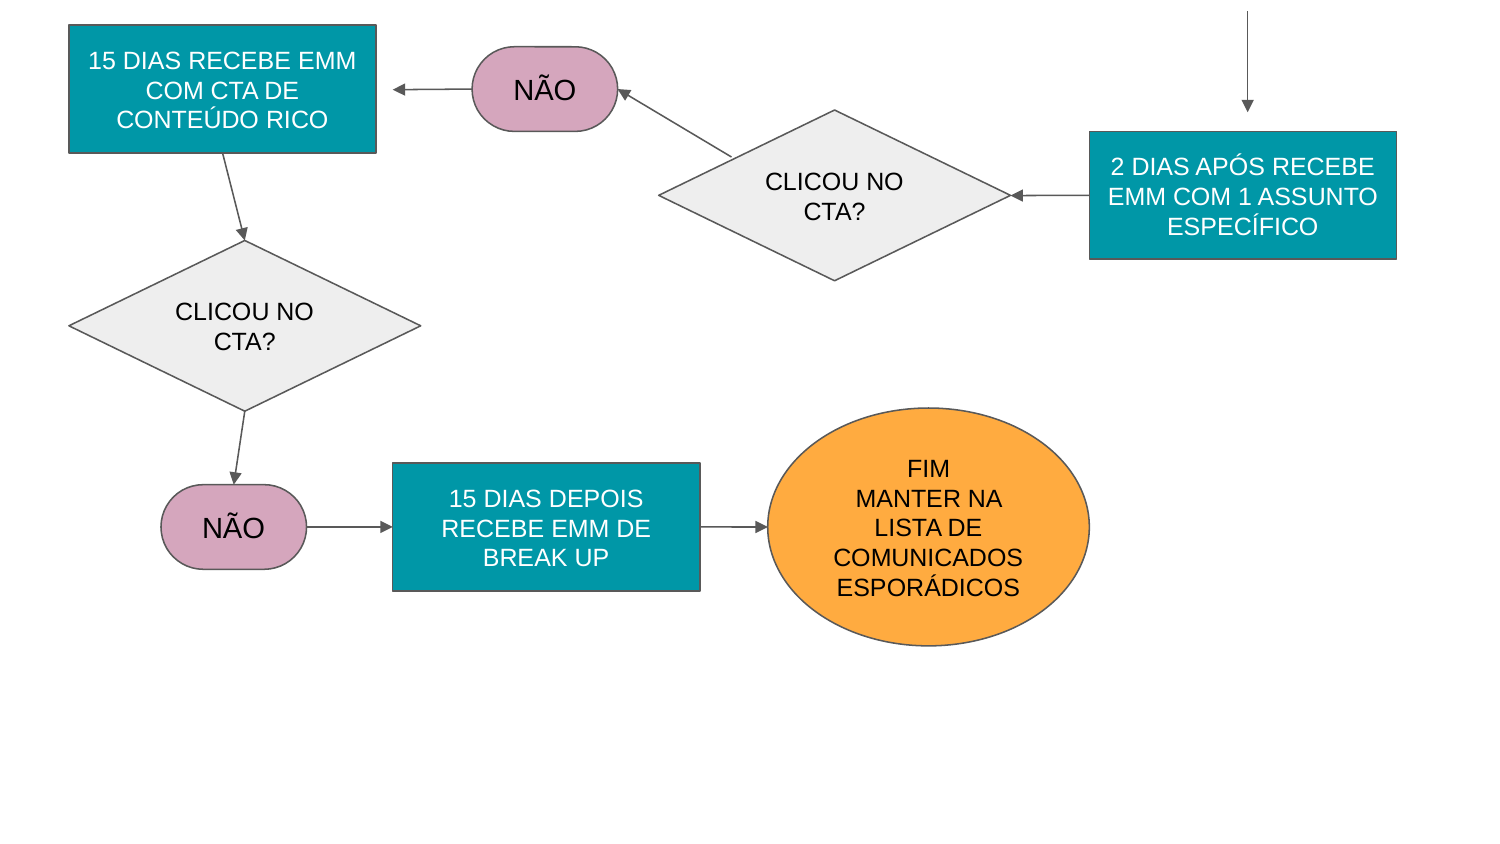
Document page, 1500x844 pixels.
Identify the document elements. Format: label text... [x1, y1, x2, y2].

text_box CLICOU NO CTA? [658, 110, 1010, 281]
text_box 15 DIAS DEPOIS RECEBE EMM DE BREAK UP [392, 462, 701, 591]
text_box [617, 88, 732, 158]
text_box NÃO [160, 484, 307, 570]
text_box 15 DIAS RECEBE EMM COM CTA DE CONTEÚDO RICO [68, 25, 377, 153]
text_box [222, 152, 245, 241]
text_box NÃO [472, 46, 618, 132]
text_box CLICOU NO CTA? [68, 243, 421, 411]
text_box 2 DIAS APÓS RECEBE EMM COM 1 ASSUNTO ESPECÍFICO [1089, 131, 1397, 260]
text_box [233, 410, 245, 485]
text_box FIM MANTER NA LISTA DE COMUNICADOS ESPORÁDICOS [767, 408, 1090, 646]
